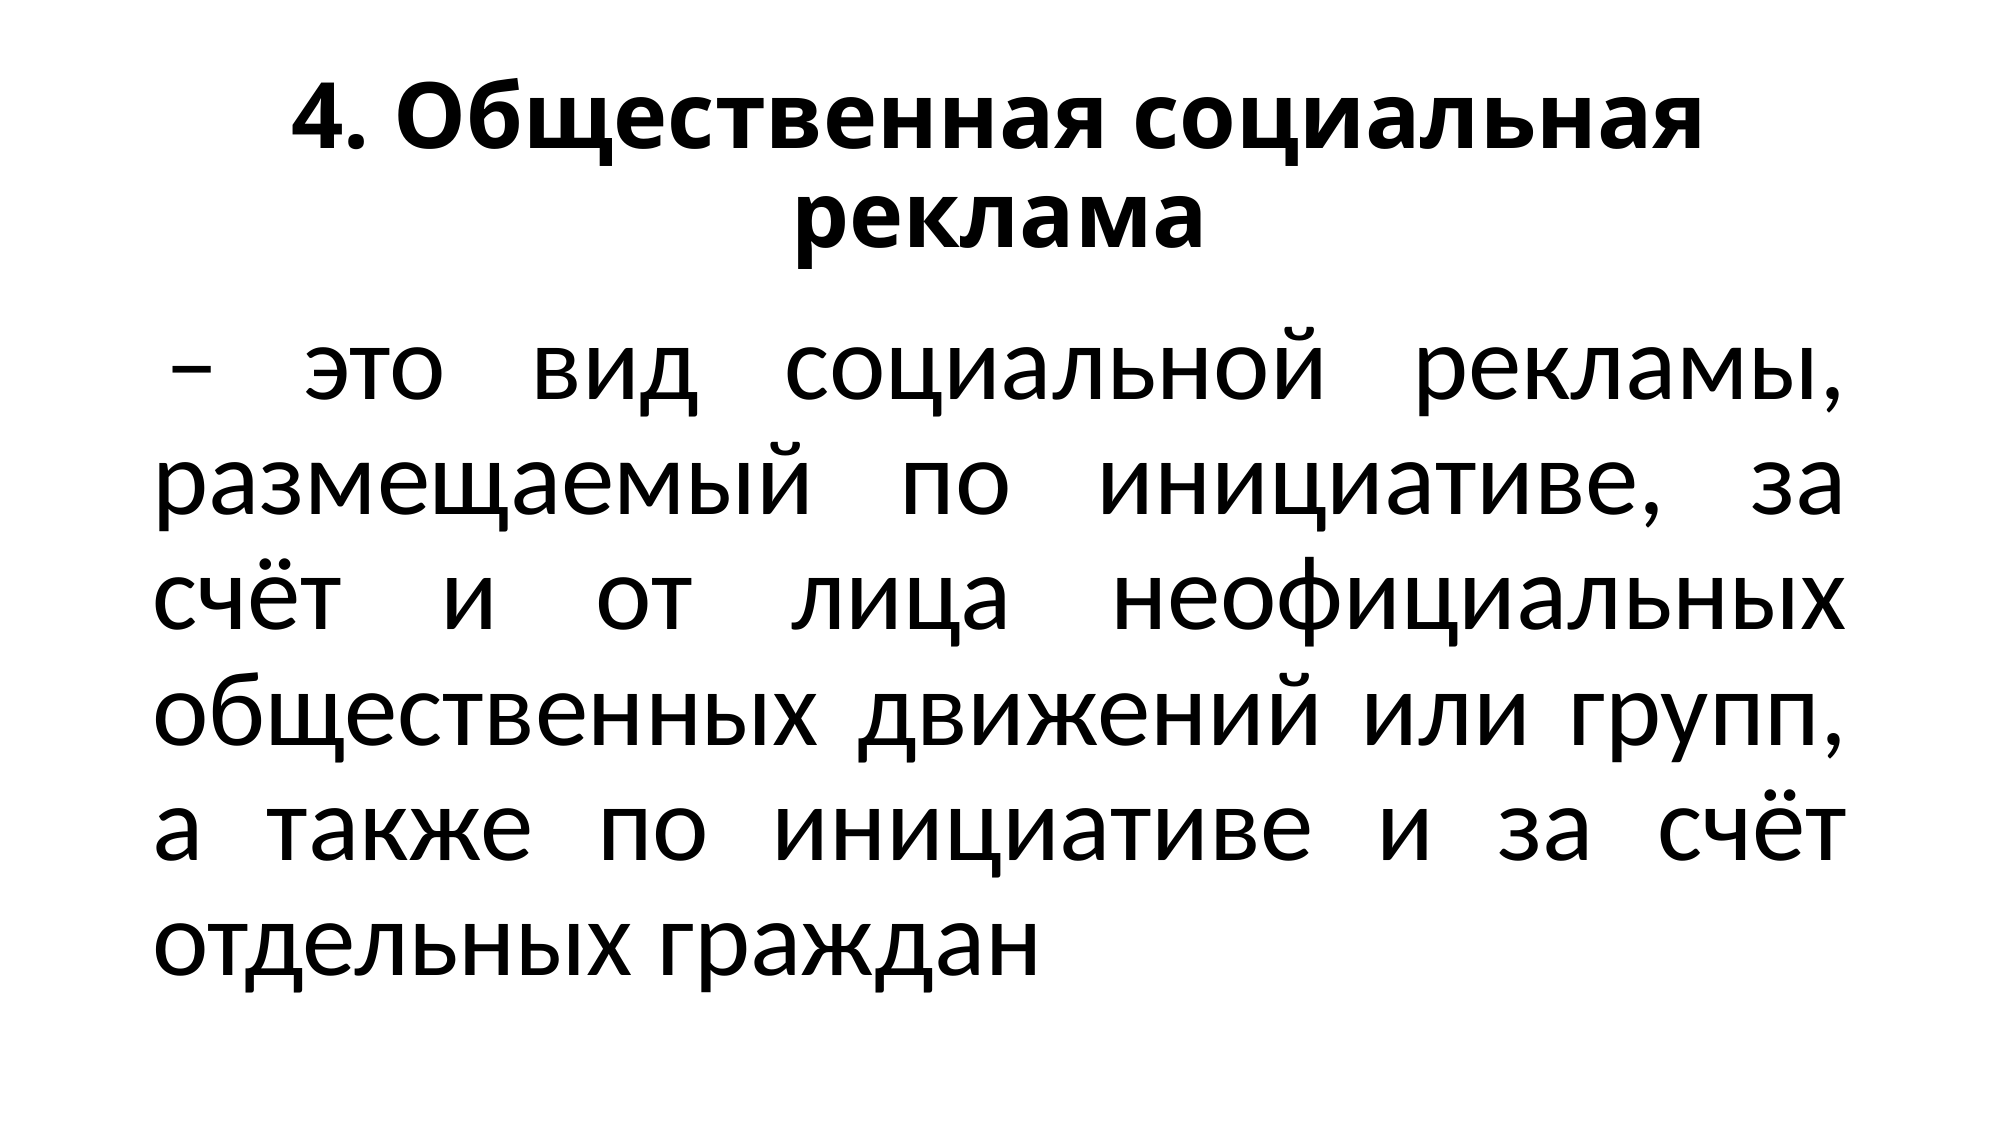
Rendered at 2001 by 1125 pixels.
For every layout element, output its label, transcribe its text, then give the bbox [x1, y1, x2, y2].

title 4. Общественная социальная реклама [137, 59, 1863, 278]
list – это вид социальной рекламы, размещаемый пo инициативе, за счёт и от лица неофициальных общественных движений или групп, a также пo инициативе и за счёт отдельных граждан [137, 299, 1863, 1014]
